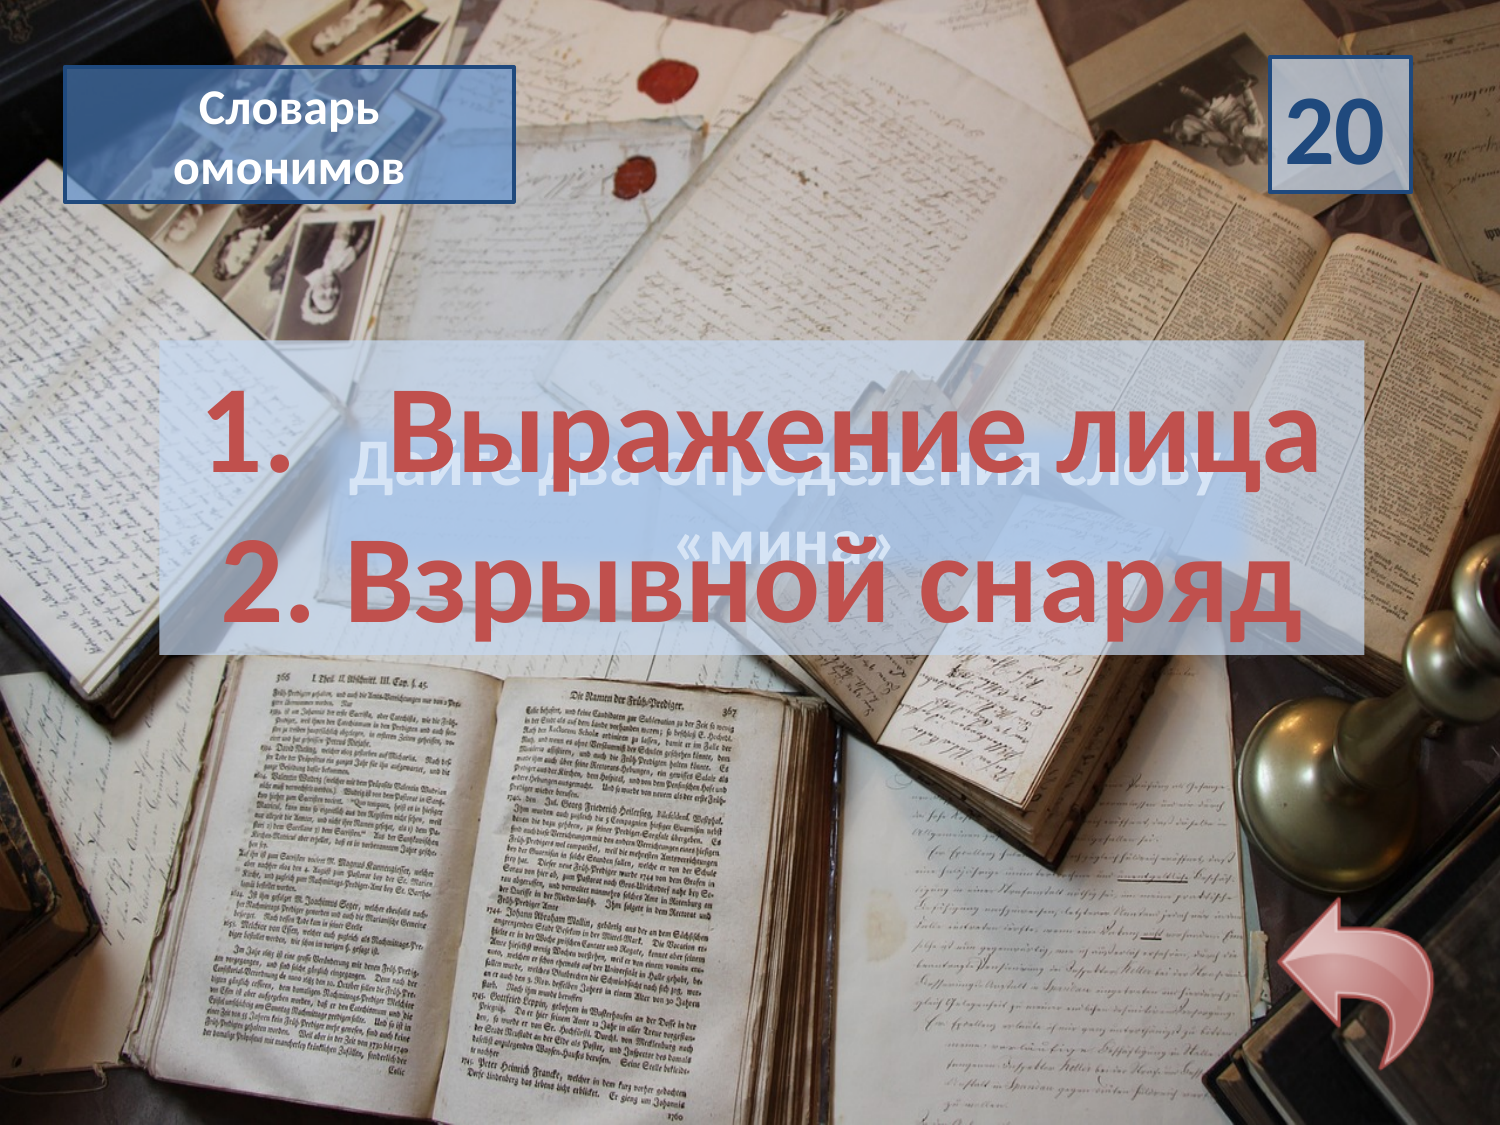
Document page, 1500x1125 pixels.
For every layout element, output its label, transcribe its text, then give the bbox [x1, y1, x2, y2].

text_box 20 [1268, 55, 1413, 194]
picture [0, 0, 1500, 1125]
text_box Словарь омонимов [63, 65, 516, 204]
text_box Выражение лица 2. Взрывной снаряд [159, 340, 1365, 655]
